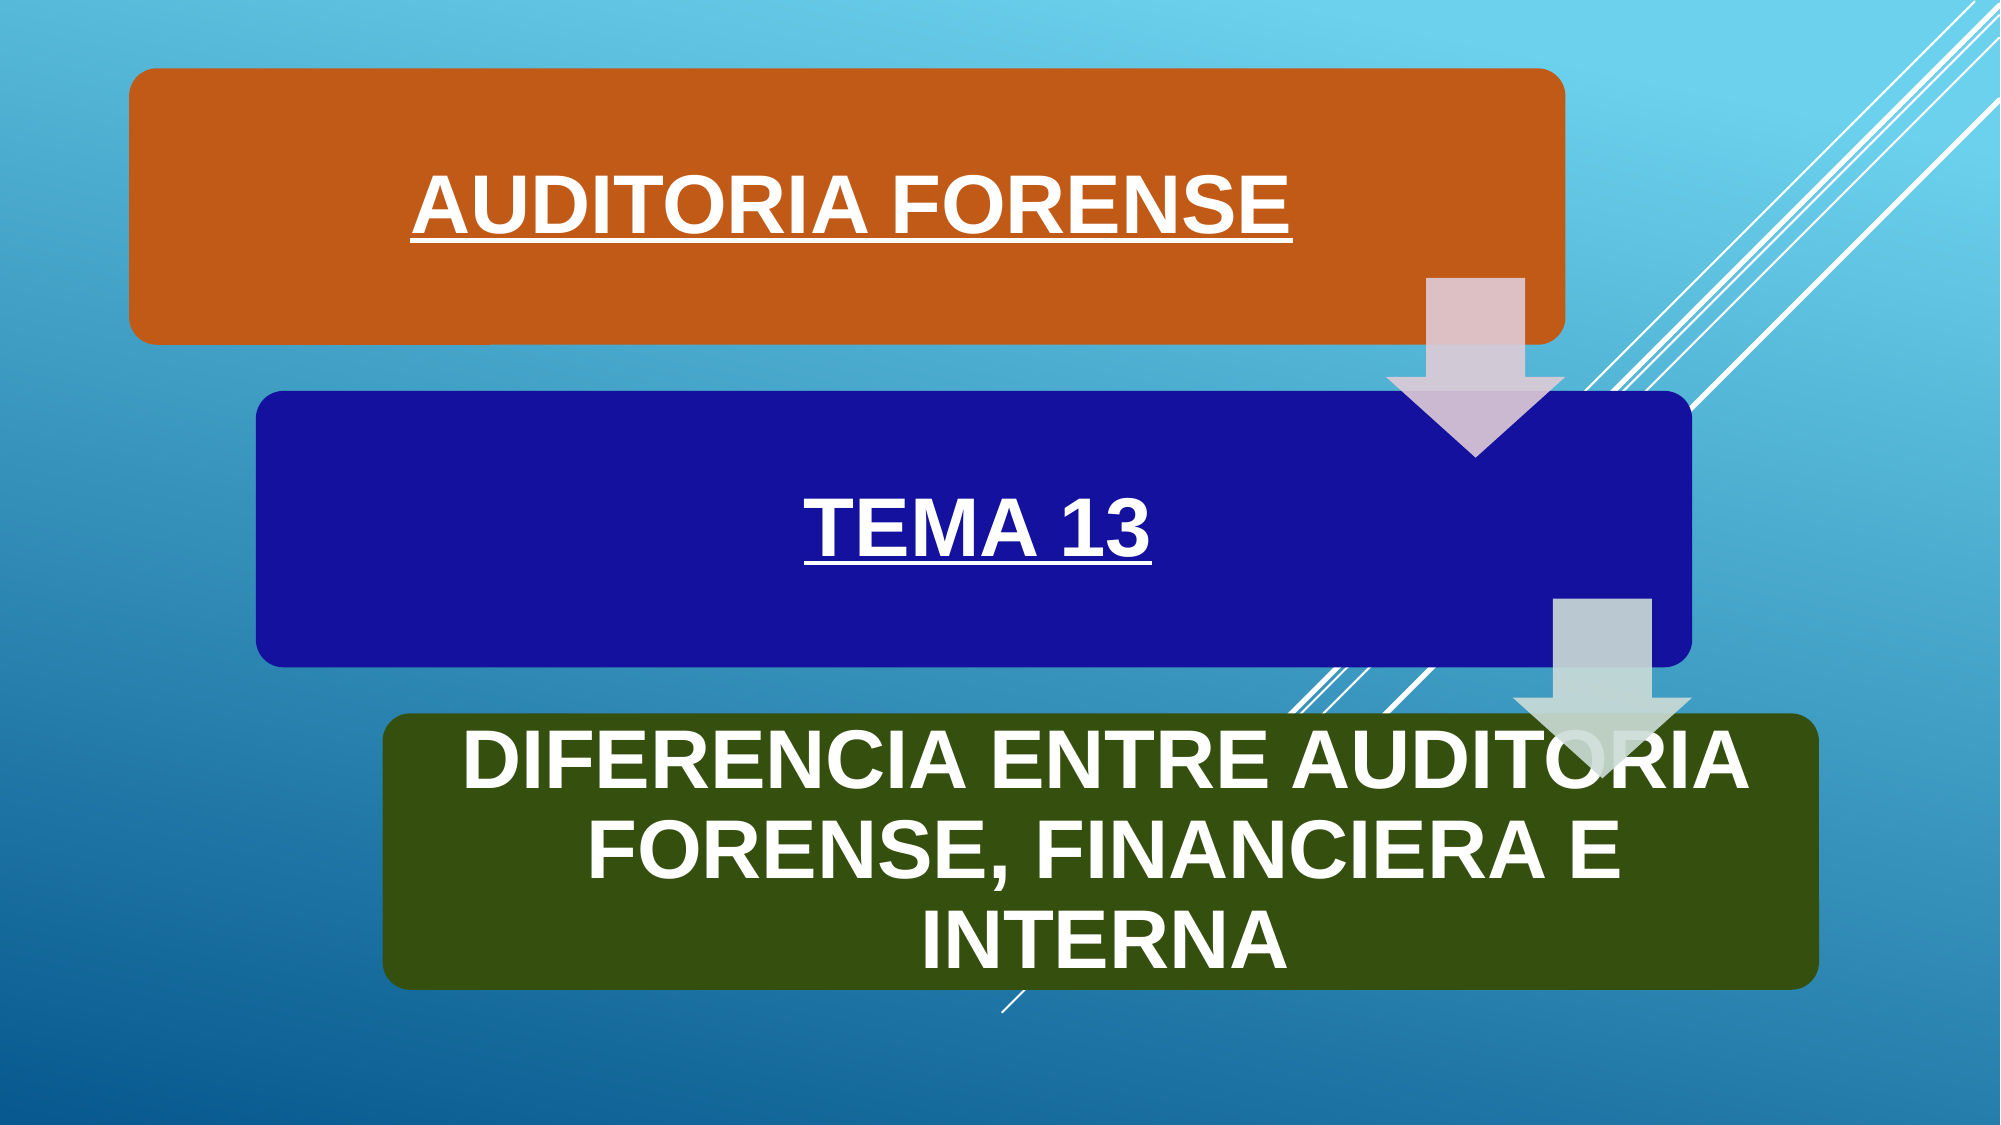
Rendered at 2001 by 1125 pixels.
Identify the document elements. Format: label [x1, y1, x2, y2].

text_box [128, 68, 1820, 990]
